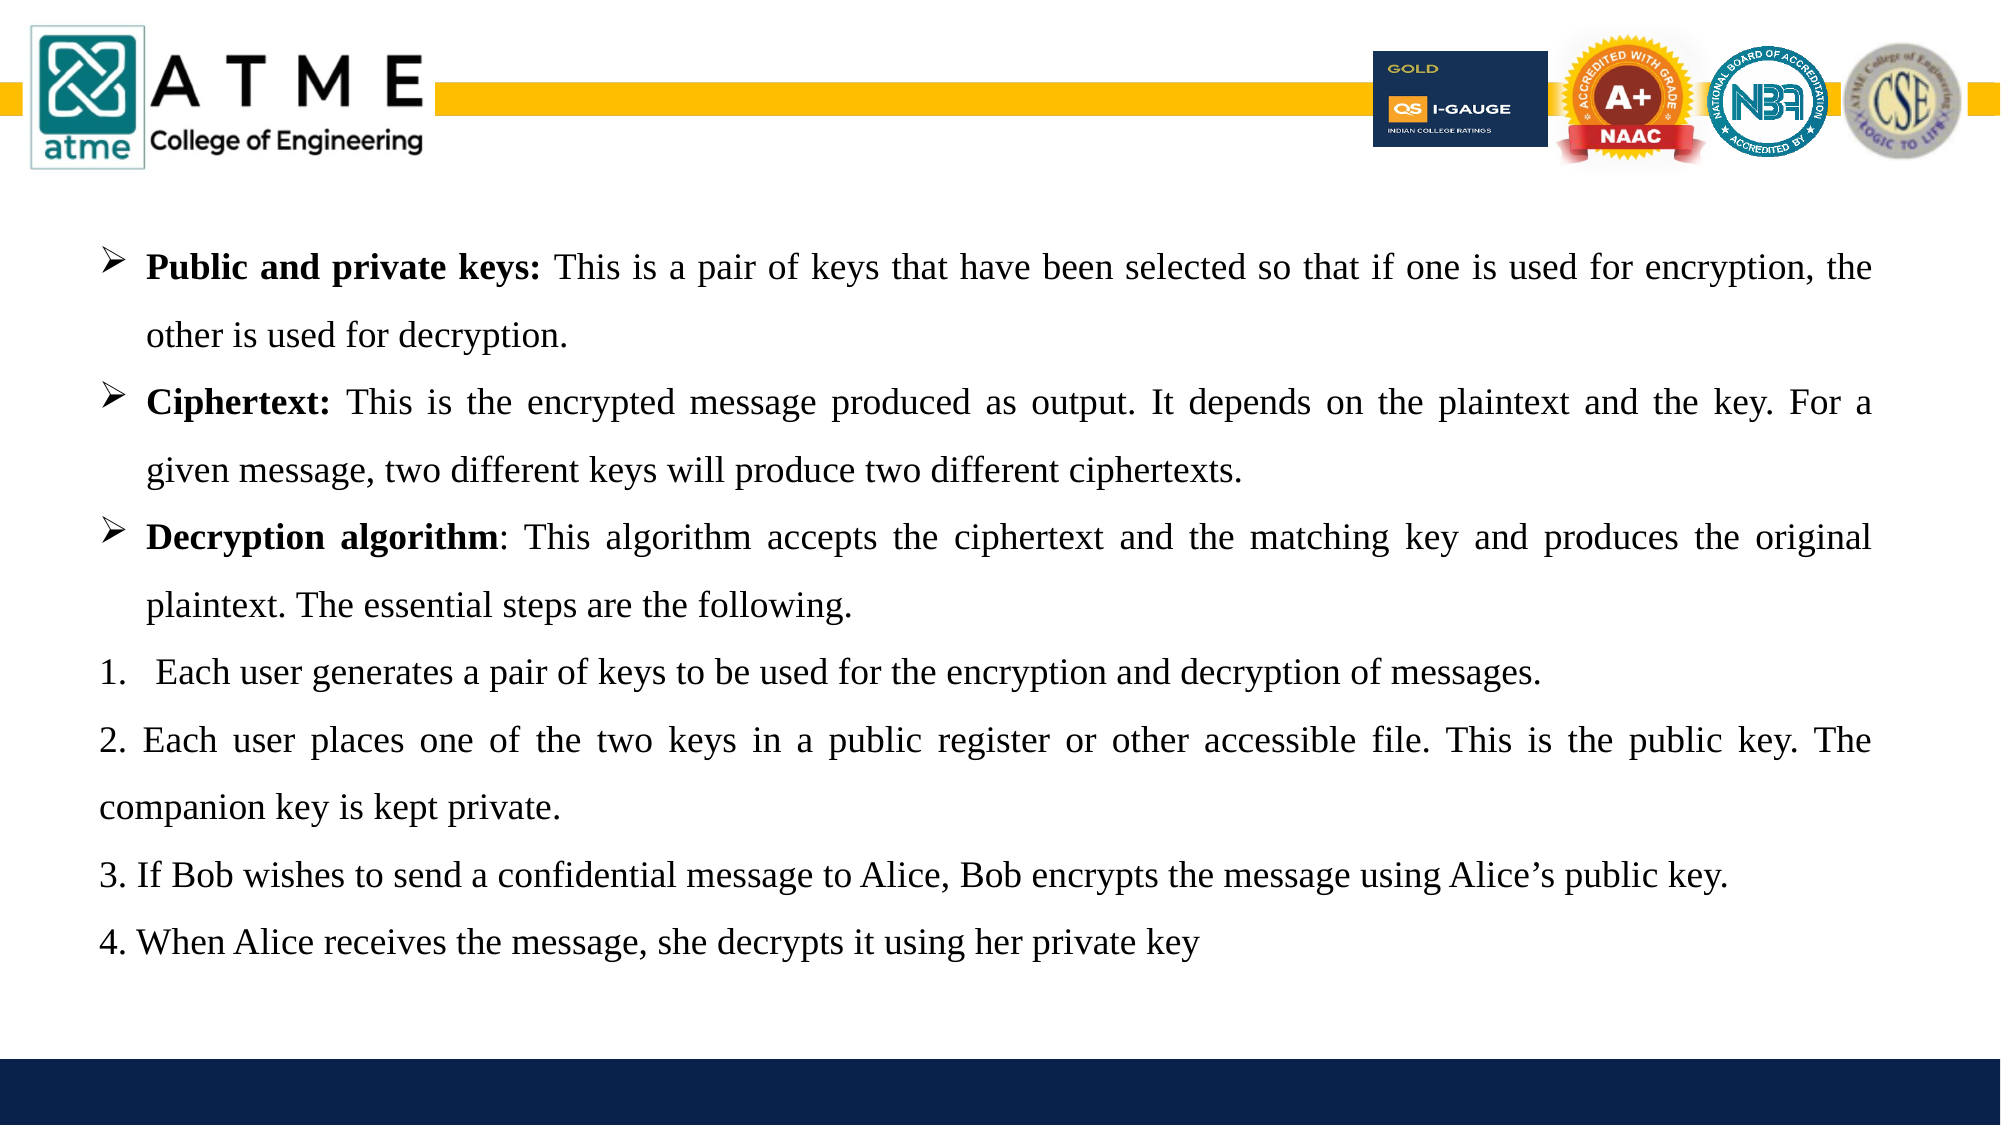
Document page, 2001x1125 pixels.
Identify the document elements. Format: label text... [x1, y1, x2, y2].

picture [22, 15, 435, 178]
picture [1840, 26, 1968, 176]
picture [1373, 20, 1828, 180]
picture [0, 1059, 2001, 1125]
text_box Public and private keys: This is a pair of keys that have been selected so that if one is used for encryption, the other is used for decryption. Ciphertext: This is the encrypted message produced as output. It depends on the plaintext and the key. For a given message, two different keys will produce two different ciphertexts. Decryption algorithm: This algorithm accepts the ciphertext and the matching key and produces the original plaintext. The essential steps are the following. Each user generates a pair of keys to be used for the encryption and decryption of messages. 2. Each user places one of the two keys in a public register or other accessible file. This is the public key. The companion key is kept private. 3. If Bob wishes to send a confidential message to Alice, Bob encrypts the message using Alice’s public key. 4. When Alice receives the message, she decrypts it using her private key [84, 212, 1890, 970]
